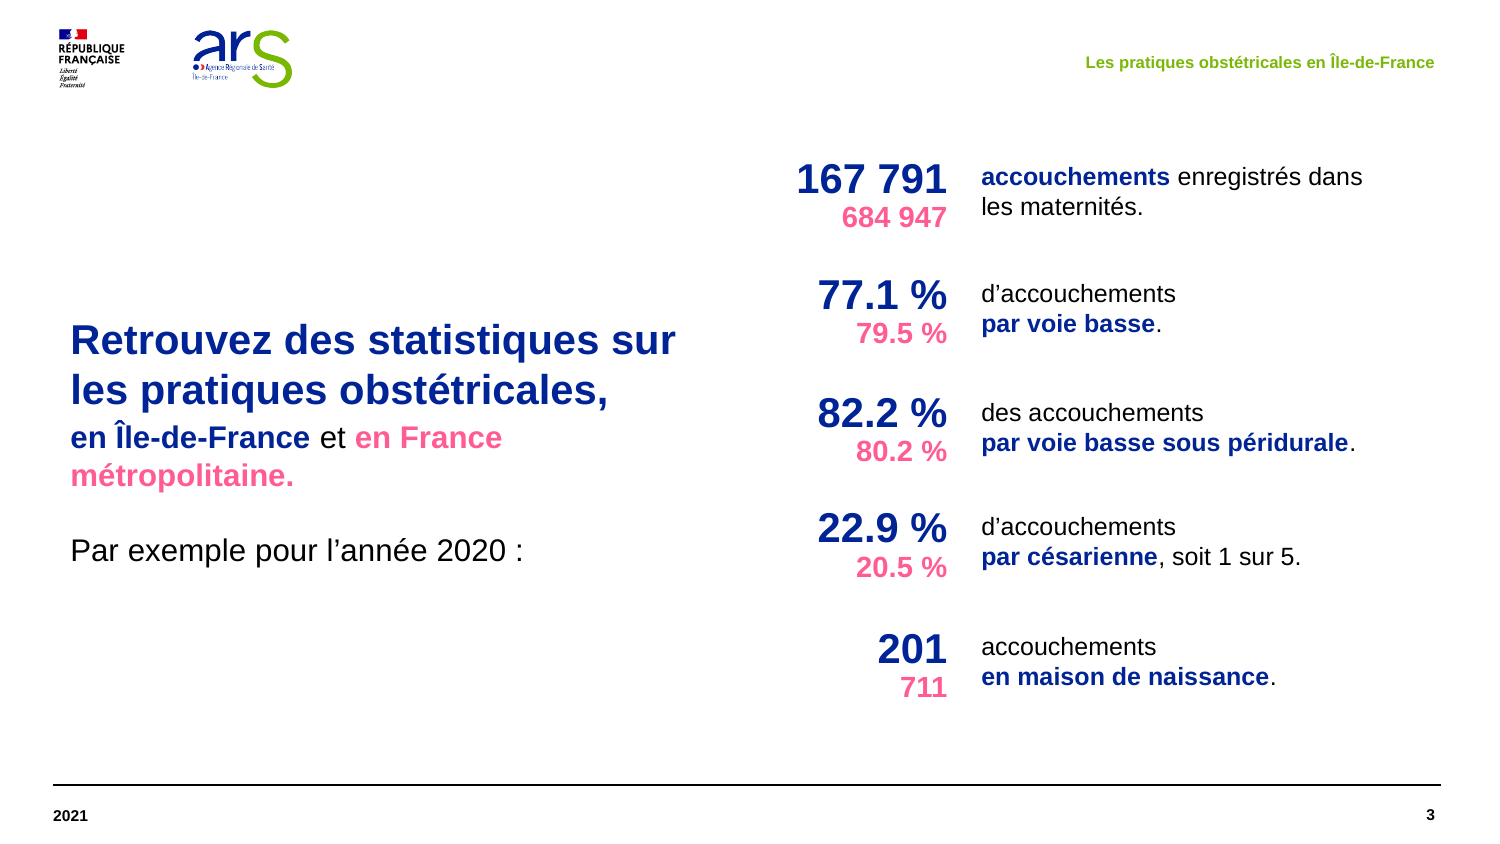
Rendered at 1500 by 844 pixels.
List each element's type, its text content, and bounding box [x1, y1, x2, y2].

title en Île-de-France et en France métropolitaine. Par exemple pour l’année 2020 : [53, 410, 750, 481]
text_box 82.2 % 80.2 % [726, 384, 963, 477]
text_box accouchements enregistrés dans les maternités. [963, 155, 1412, 226]
text_box 167 791 684 947 [726, 149, 963, 243]
text_box d’accouchements par césarienne, soit 1 sur 5. [963, 505, 1412, 576]
text_box Retrouvez des statistiques sur les pratiques obstétricales, [53, 315, 750, 410]
text_box des accouchements par voie basse sous péridurale. [963, 390, 1412, 462]
text_box 201 711 [726, 620, 963, 753]
text_box accouchements en maison de naissance. [963, 624, 1412, 696]
slide_number 3 [1213, 784, 1436, 844]
text_box d’accouchements par voie basse. [963, 271, 1412, 343]
text_box 22.9 % 20.5 % [726, 499, 963, 592]
footer Les pratiques obstétricales en Île-de-France [470, 32, 1436, 92]
picture [47, 17, 136, 107]
picture [192, 30, 292, 88]
slide_number 2021 [53, 787, 252, 844]
text_box 77.1 % 79.5 % [726, 265, 963, 361]
